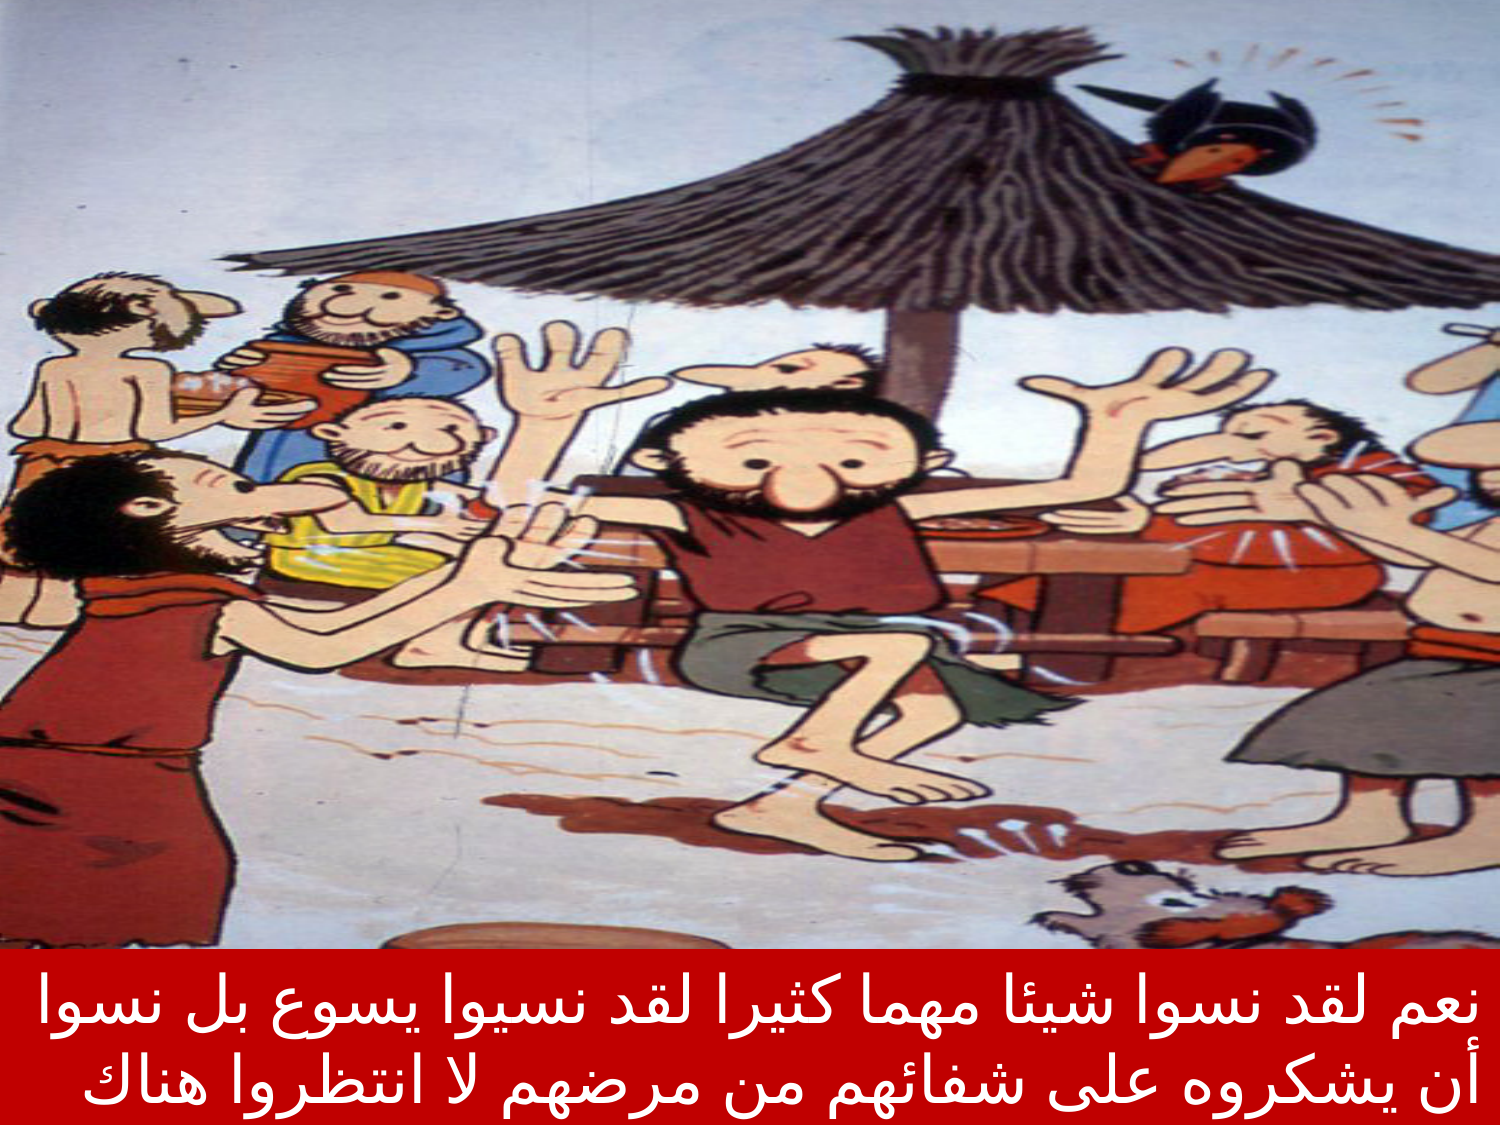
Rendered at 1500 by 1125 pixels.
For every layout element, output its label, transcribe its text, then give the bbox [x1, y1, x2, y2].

picture [0, 0, 1500, 950]
text_box نعم لقد نسوا شيئا مهما كثيرا لقد نسيوا يسوع بل نسوا أن يشكروه على شفائهم من مرضهم لا انتظروا هناك بارتي واحد منهم والذي [0, 955, 1500, 1125]
